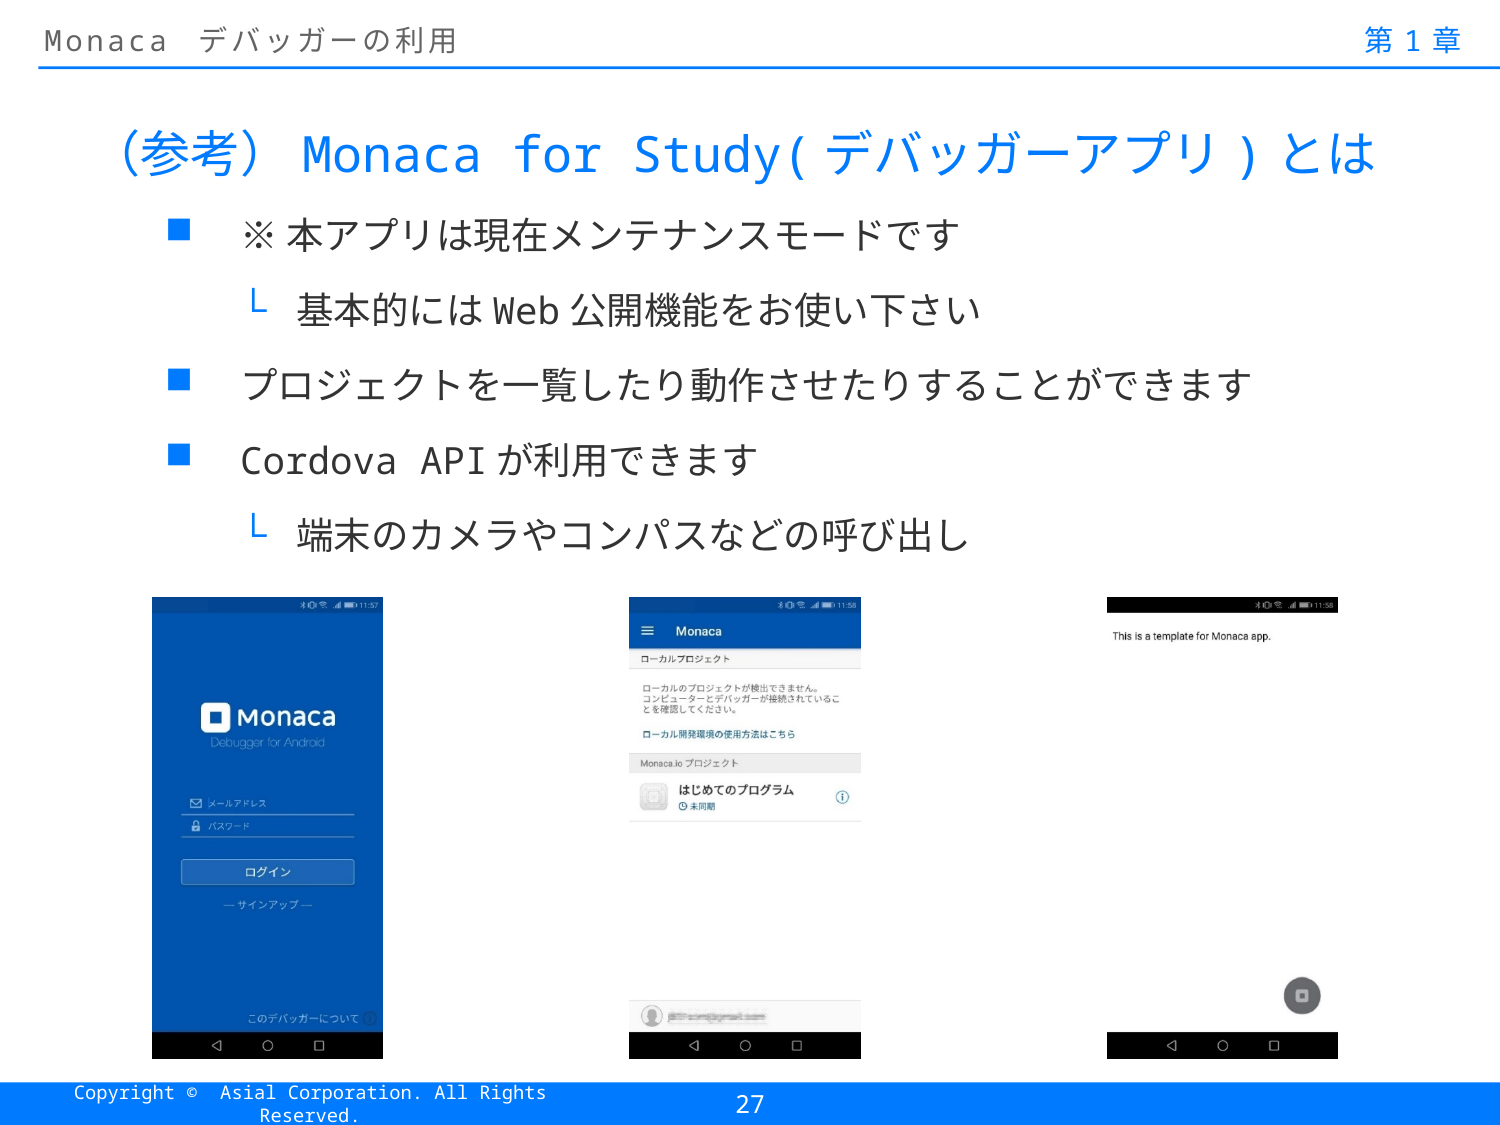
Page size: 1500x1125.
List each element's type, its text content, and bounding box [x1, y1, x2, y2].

title Monaca デバッガーの利用 [29, 7, 702, 72]
picture [152, 597, 383, 1059]
picture [629, 597, 861, 1059]
list 第1章 [702, 7, 1477, 72]
picture [1107, 597, 1338, 1059]
slide_number 27 [581, 1075, 919, 1125]
list （参考）Monaca for Study(デバッガーアプリ)とは ※本アプリは現在メンテナンスモードです 基本的にはWeb公開機能をお使い下さい プロジェクトを一覧したり動作させたりすることができます Cordova APIが利用できます 端末のカメラやコンパスなどの呼び出し [75, 84, 1425, 988]
